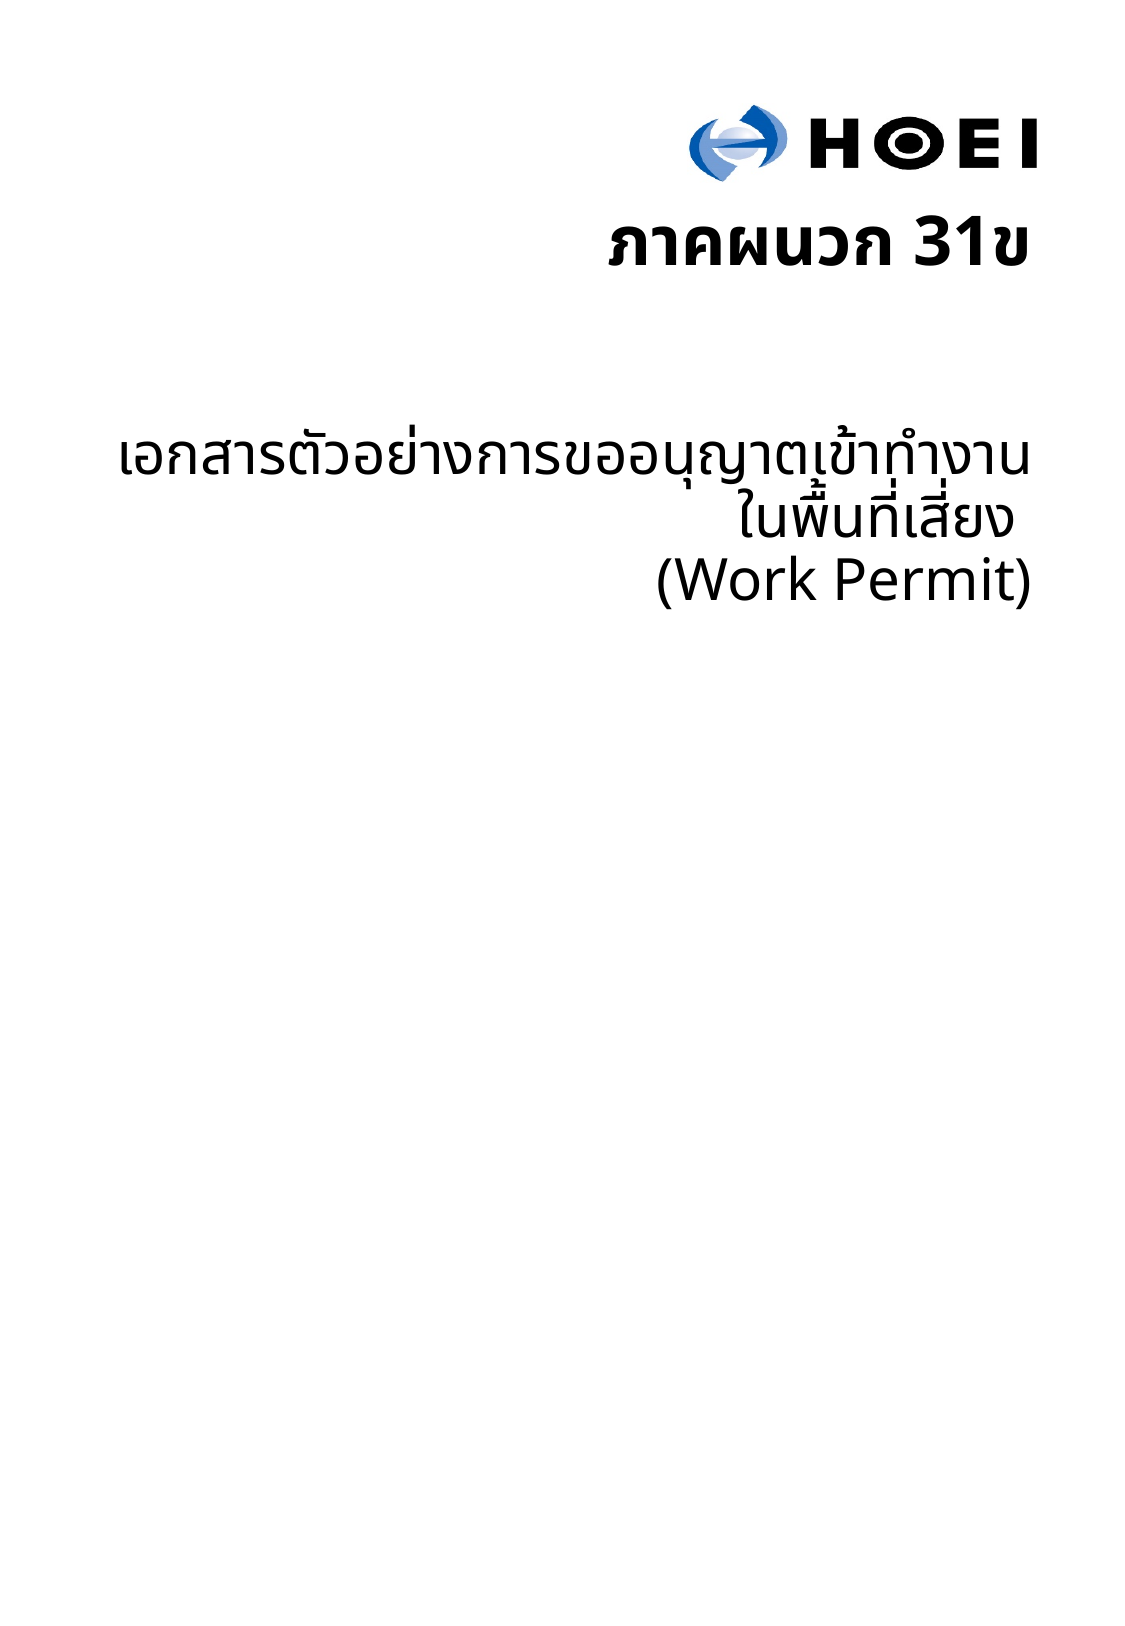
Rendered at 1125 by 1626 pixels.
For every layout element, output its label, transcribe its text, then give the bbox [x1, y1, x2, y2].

picture [687, 103, 1038, 183]
title ภาคผนวก 31ข [77, 86, 1048, 401]
text_box เอกสารตัวอย่างการขออนุญาตเข้าทำงานในพื้นที่เสี่ยง (Work Permit) [77, 417, 1048, 1449]
